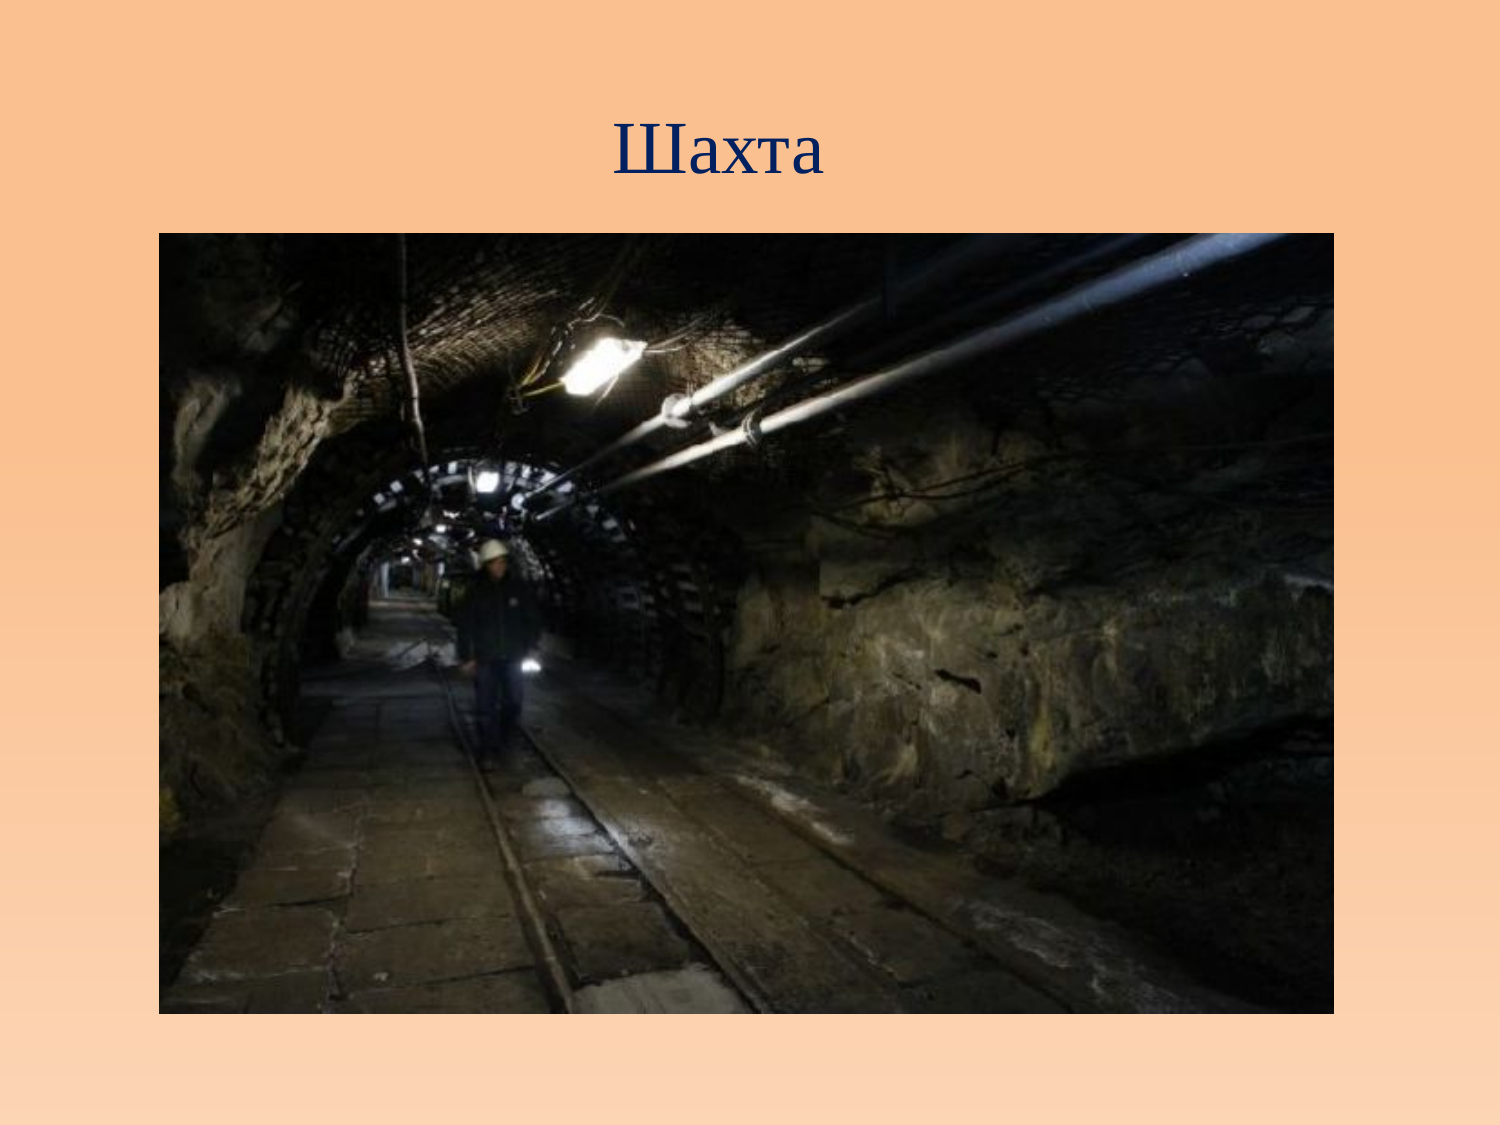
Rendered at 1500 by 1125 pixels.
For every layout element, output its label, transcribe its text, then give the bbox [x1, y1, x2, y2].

text_box Шахта [597, 91, 859, 196]
picture [159, 233, 1334, 1014]
